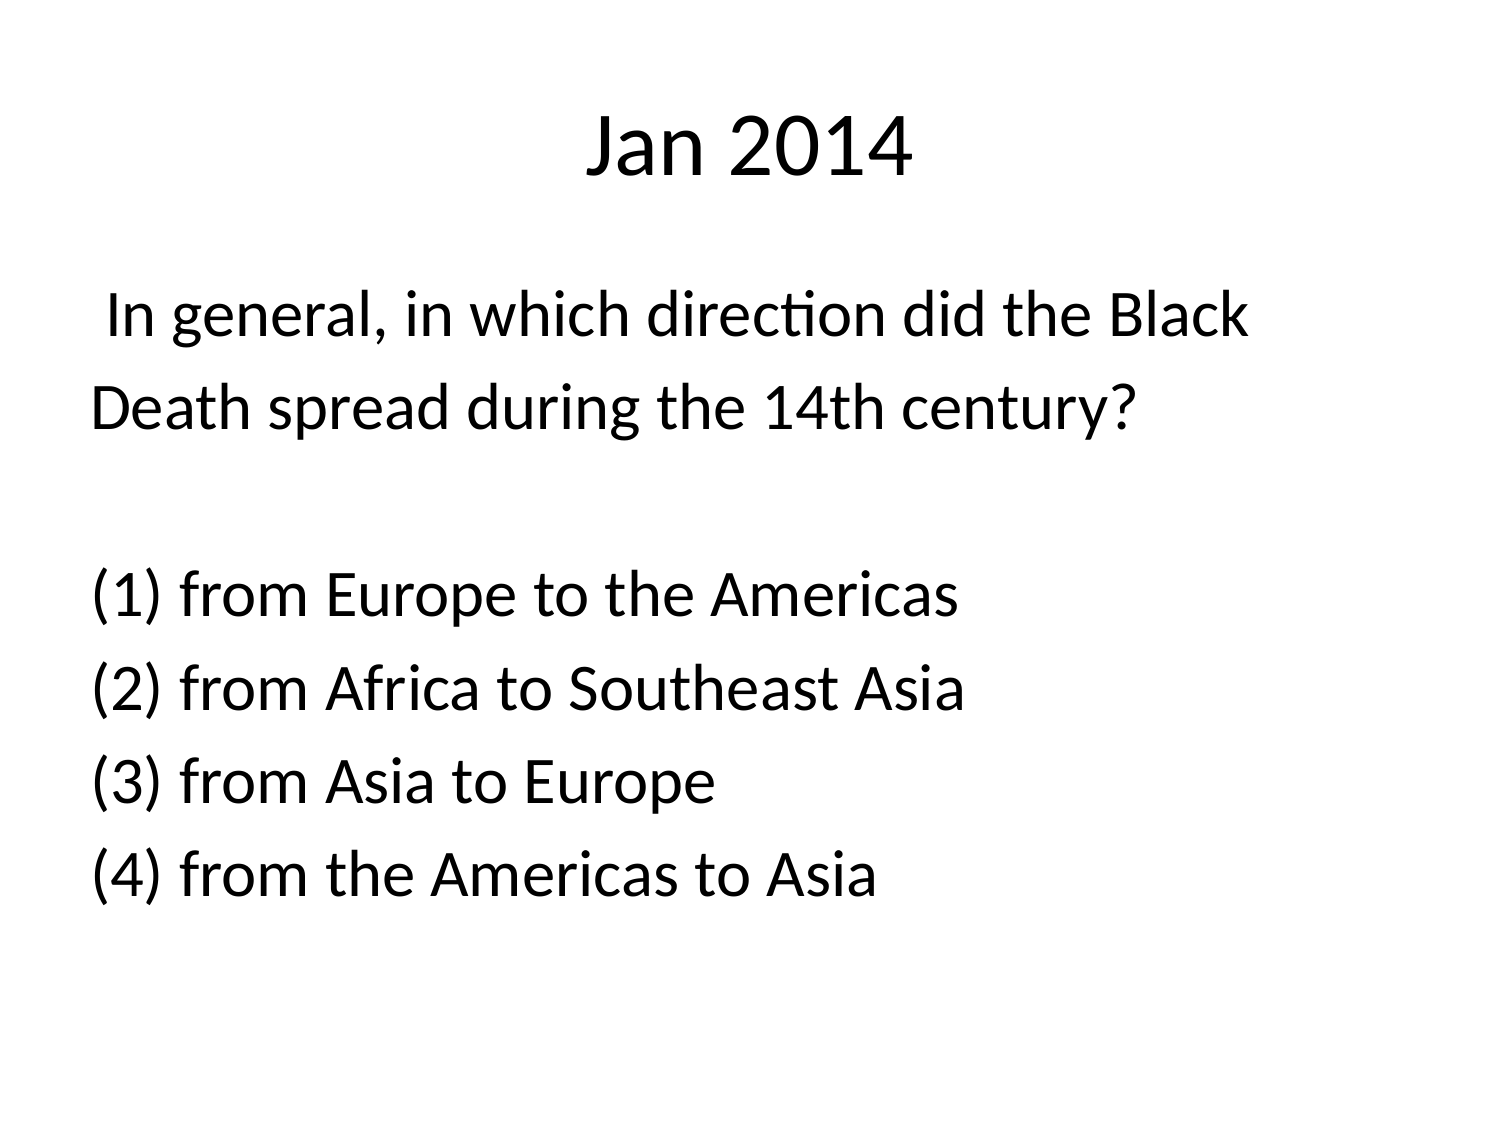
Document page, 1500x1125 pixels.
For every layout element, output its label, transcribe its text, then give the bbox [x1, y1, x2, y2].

title Jan 2014 [75, 45, 1425, 233]
list In general, in which direction did the Black Death spread during the 14th century? (1) from Europe to the Americas (2) from Africa to Southeast Asia (3) from Asia to Europe (4) from the Americas to Asia [75, 262, 1425, 1005]
